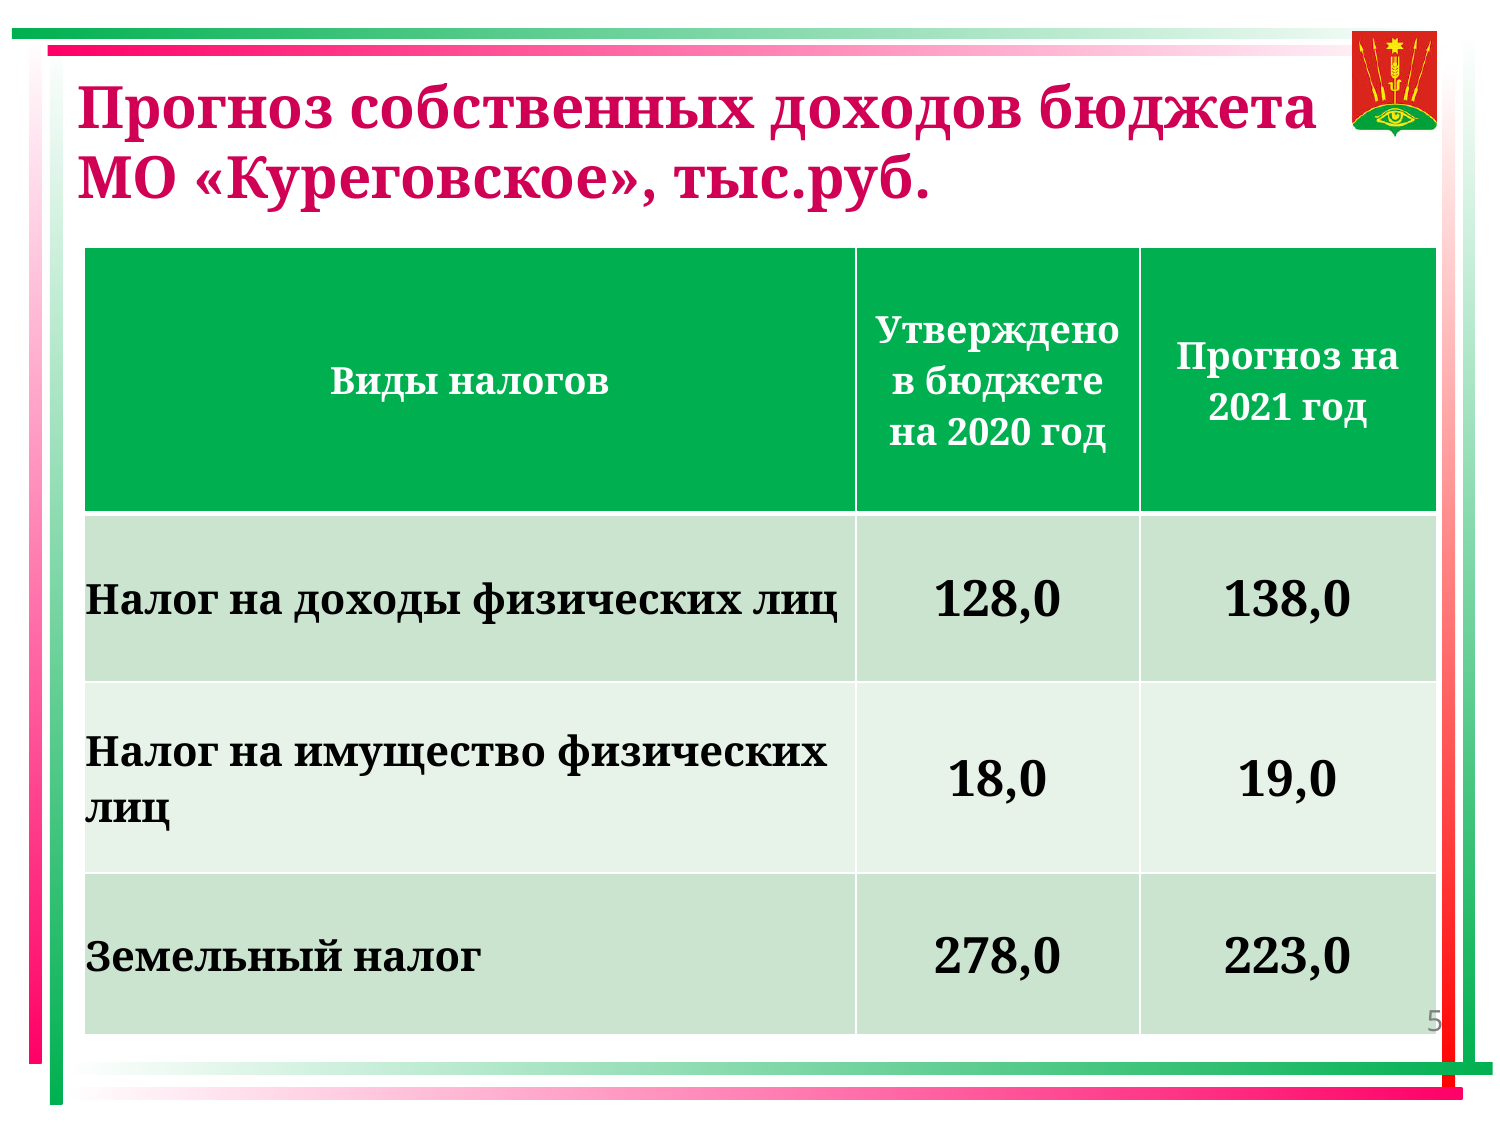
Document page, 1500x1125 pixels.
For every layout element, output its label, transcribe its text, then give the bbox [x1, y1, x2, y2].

table_cell 138,0 [1141, 516, 1436, 681]
table_cell Земельный налог [85, 874, 855, 1034]
table_cell Налог на имущество физических лиц [85, 683, 855, 872]
table_header Утверждено в бюджете на 2020 год [857, 248, 1139, 511]
table_cell 128,0 [857, 516, 1139, 681]
table_cell 278,0 [857, 874, 1139, 1034]
table_cell 223,0 [1141, 874, 1436, 1034]
table_cell 18,0 [857, 683, 1139, 872]
table_header Прогноз на 2021 год [1141, 248, 1436, 511]
picture [1352, 31, 1437, 138]
title Прогноз собственных доходов бюджета МО «Куреговское», тыс.руб. [62, 62, 1375, 200]
table_cell 19,0 [1141, 683, 1436, 872]
slide_number 5 [1411, 999, 1463, 1051]
table_cell Налог на доходы физических лиц [85, 516, 855, 681]
table_header Виды налогов [85, 248, 855, 511]
